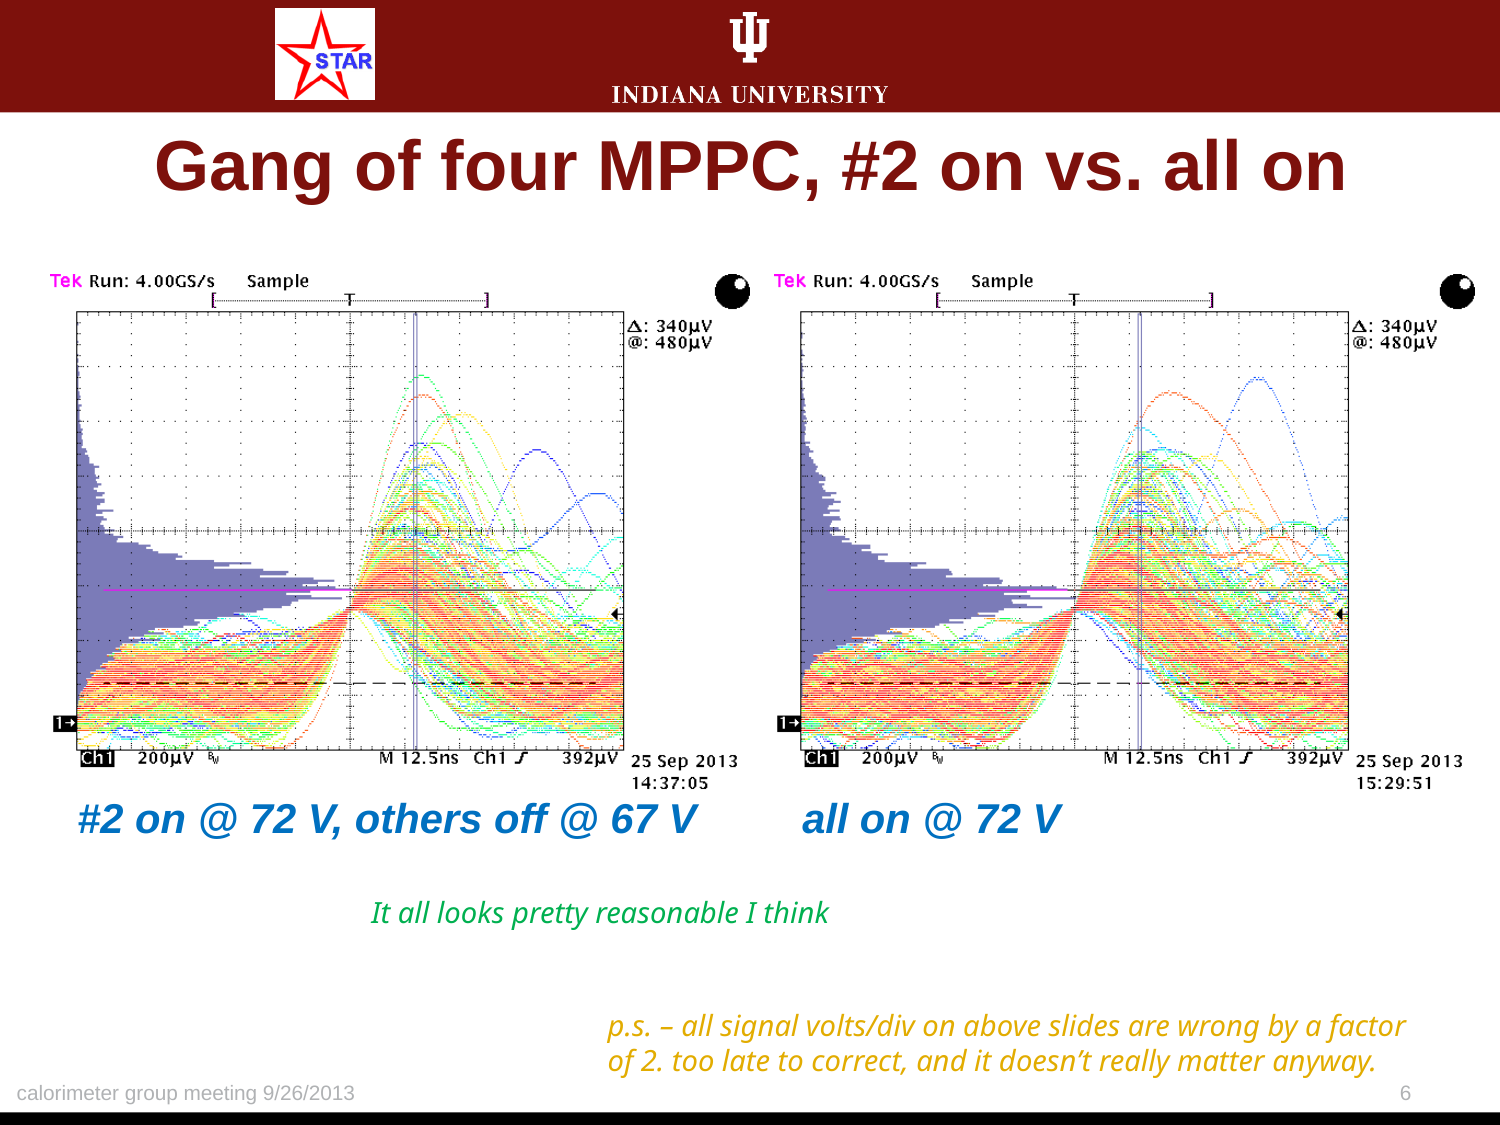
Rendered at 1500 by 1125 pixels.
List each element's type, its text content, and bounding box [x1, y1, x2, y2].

title Gang of four MPPC, #2 on vs. all on [87, 112, 1417, 213]
text_box all on @ 72 V [787, 810, 1200, 850]
text_box p.s. – all signal volts/div on above slides are wrong by a factor of 2. too late to correct, and it doesn’t really matter anyway. [593, 999, 1422, 1085]
picture [275, 8, 375, 100]
picture [774, 274, 1476, 801]
picture [49, 274, 751, 801]
text_box #2 on @ 72 V, others off @ 67 V [62, 784, 787, 850]
text_box It all looks pretty reasonable I think [356, 887, 845, 938]
picture [612, 12, 888, 103]
